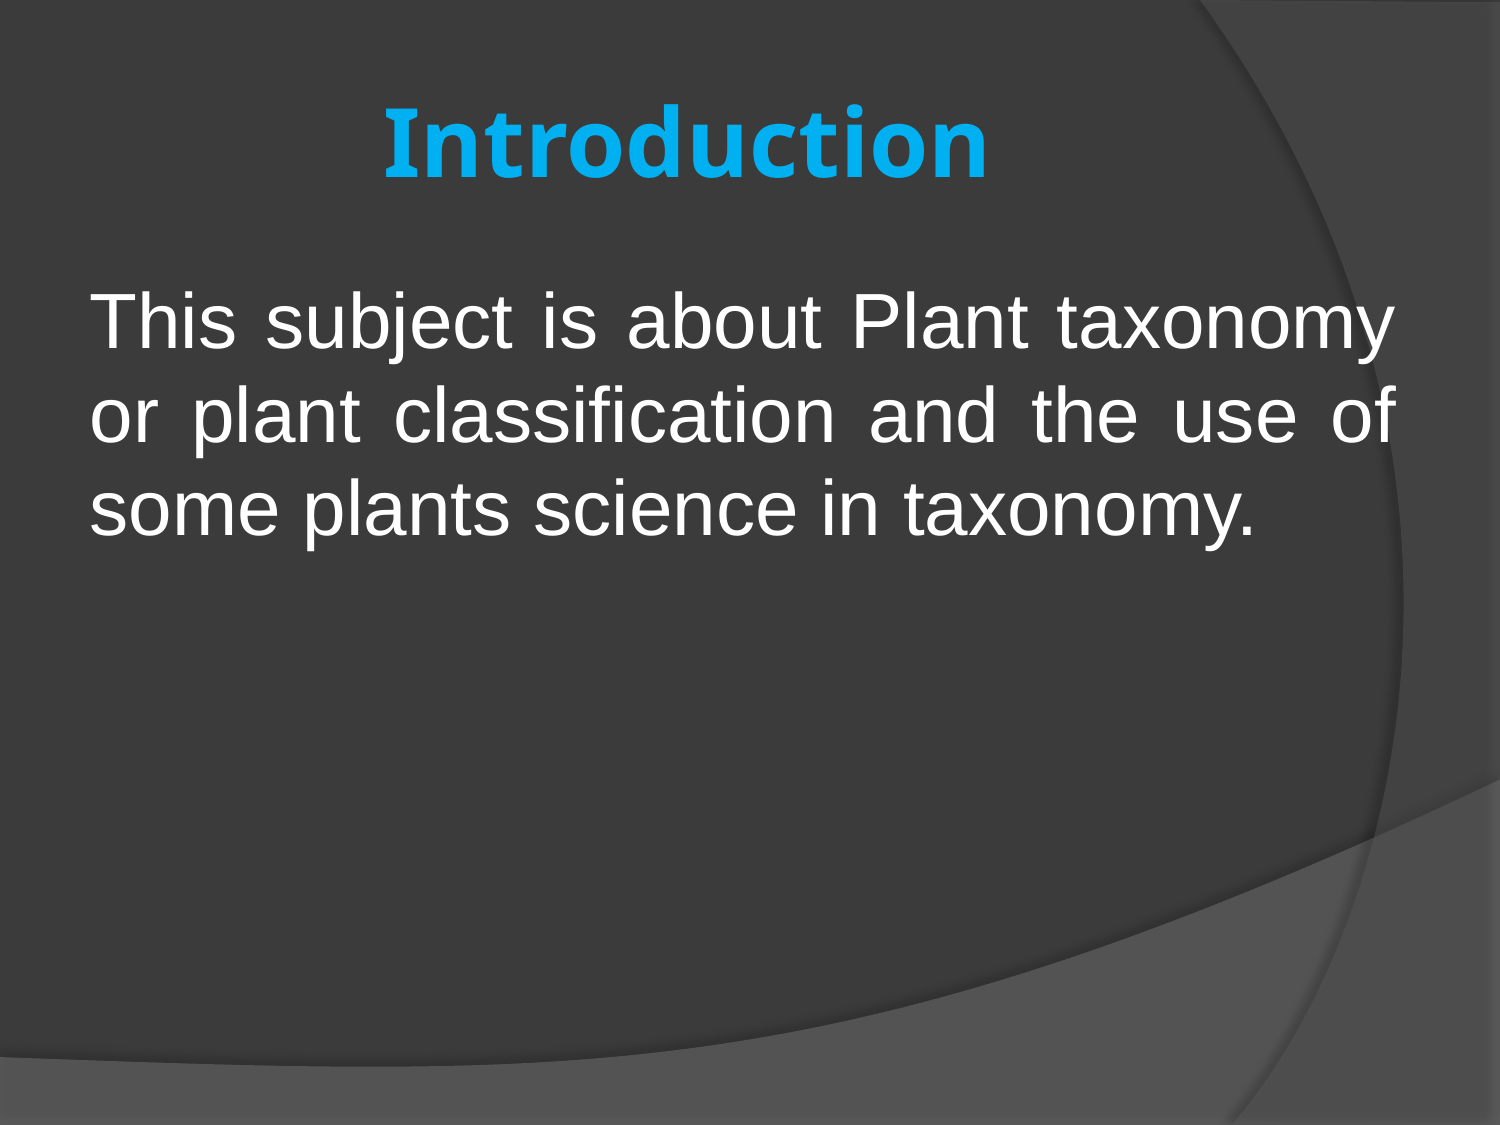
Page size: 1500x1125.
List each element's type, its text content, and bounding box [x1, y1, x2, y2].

list This subject is about Plant taxonomy or plant classification and the use of some plants science in taxonomy. [75, 262, 1413, 638]
title Introduction [75, 45, 1300, 233]
